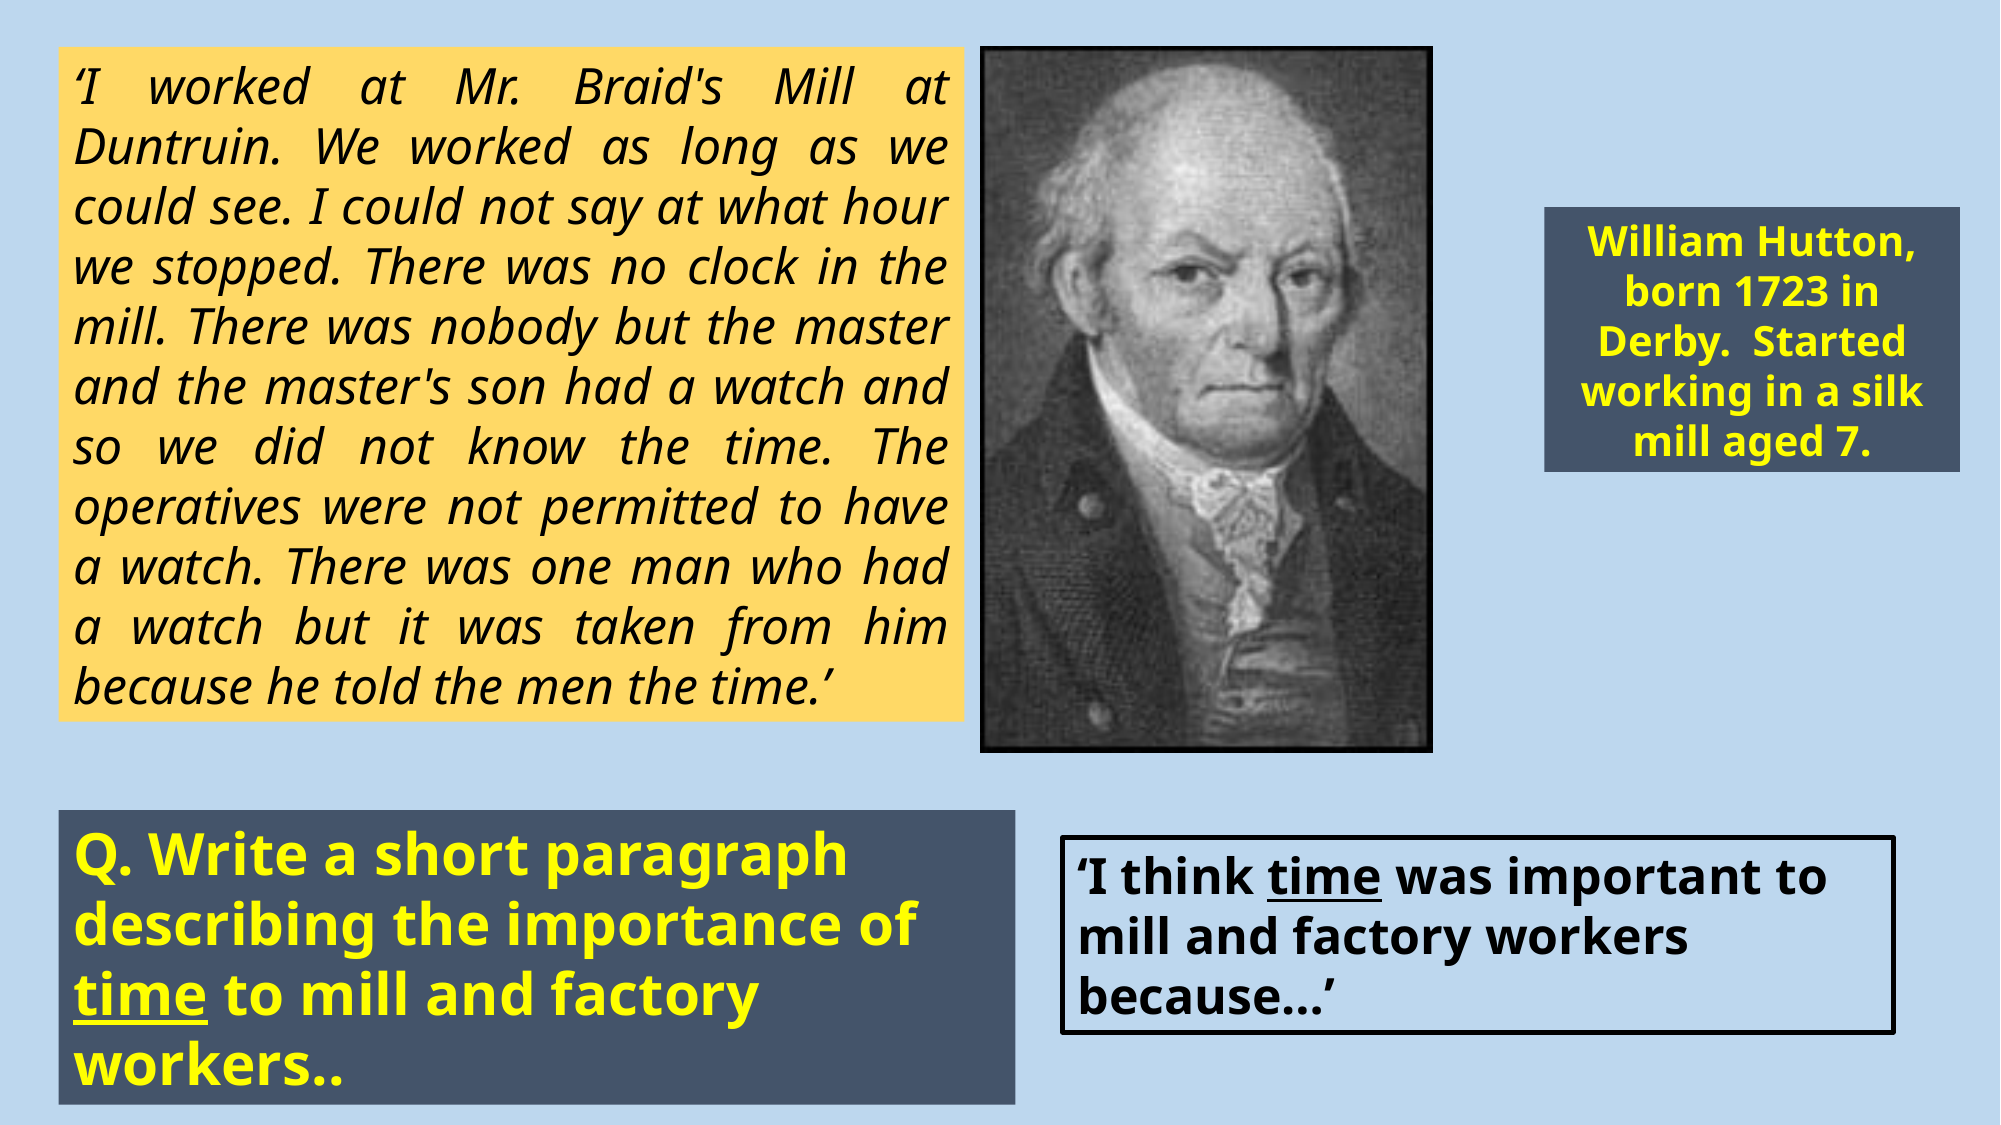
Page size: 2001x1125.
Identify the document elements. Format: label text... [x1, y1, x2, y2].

text_box Q. Write a short paragraph describing the importance of time to mill and factory workers.. [58, 810, 1016, 1105]
picture [980, 46, 1433, 753]
text_box ‘I worked at Mr. Braid's Mill at Duntruin. We worked as long as we could see. I could not say at what hour we stopped. There was no clock in the mill. There was nobody but the master and the master's son had a watch and so we did not know the time. The operatives were not permitted to have a watch. There was one man who had a watch but it was taken from him because he told the men the time.’ [58, 46, 965, 722]
text_box ‘I think time was important to mill and factory workers because…’ [1062, 837, 1894, 1033]
text_box William Hutton, born 1723 in Derby. Started working in a silk mill aged 7. [1544, 207, 1960, 472]
